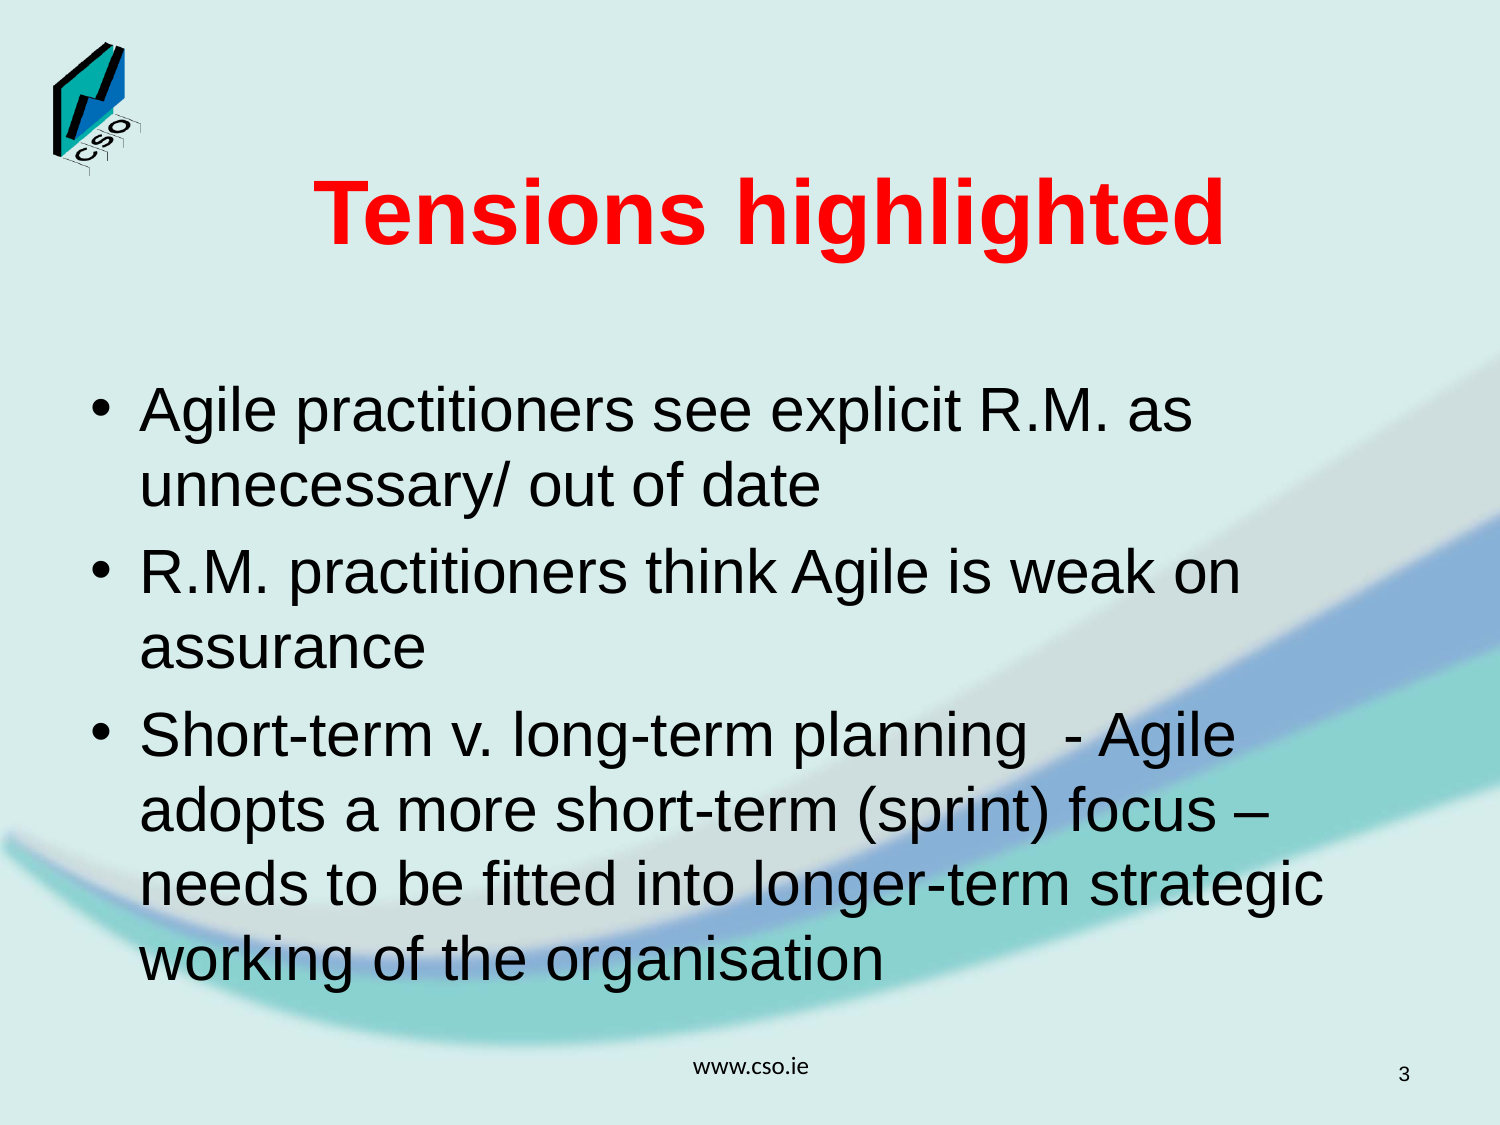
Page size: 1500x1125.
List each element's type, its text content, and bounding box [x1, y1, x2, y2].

title Tensions highlighted [147, 78, 1395, 338]
slide_number 3 [1074, 1042, 1425, 1103]
list Agile practitioners see explicit R.M. as unnecessary/ out of date R.M. practitioners think Agile is weak on assurance Short-term v. long-term planning - Agile adopts a more short-term (sprint) focus – needs to be fitted into longer-term strategic working of the organisation [75, 361, 1425, 1005]
picture [0, 0, 1500, 1125]
footer www.cso.ie [513, 1035, 989, 1095]
